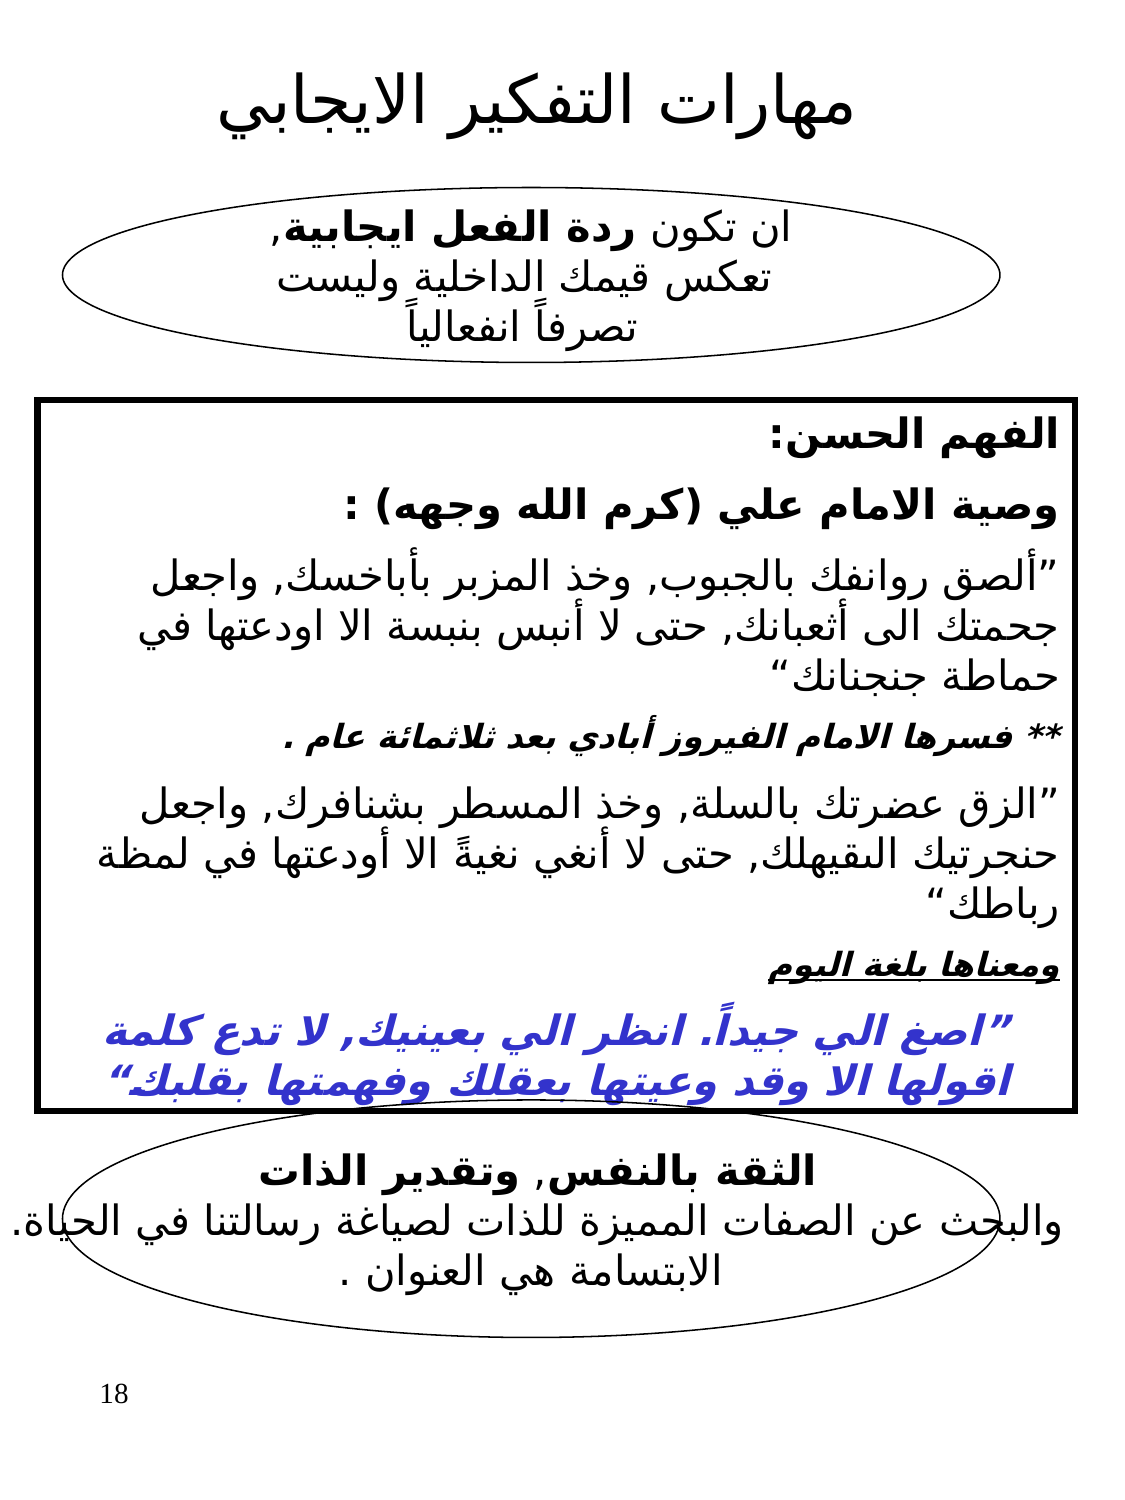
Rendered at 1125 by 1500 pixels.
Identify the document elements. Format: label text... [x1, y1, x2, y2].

text_box الثقة بالنفس, وتقدير الذات والبحث عن الصفات المميزة للذات لصياغة رسالتنا في الحياة. الابتسامة هي العنوان . [62, 1099, 1000, 1338]
text_box الفهم الحسن: وصية الامام علي (كرم الله وجهه) : ”ألصق روانفك بالجبوب, وخذ المزبر بأباخسك, واجعل جحمتك الى أثعبانك, حتى لا أنبس بنبسة الا اودعتها في حماطة جنجنانك“ ** فسرها الامام الفيروز أبادي بعد ثلاثمائة عام . ”الزق عضرتك بالسلة, وخذ المسطر بشنافرك, واجعل حنجرتيك الىقيهلك, حتى لا أنغي نغيةً الا أودعتها في لمظة رباطك“ ومعناها بلغة اليوم ”اصغ الي جيداً. انظر الي بعينيك, لا تدع كلمة اقولها الا وقد وعيتها بعقلك وفهمتها بقلبك“ [37, 399, 1075, 1112]
text_box ان تكون ردة الفعل ايجابية, تعكس قيمك الداخلية وليست تصرفاً انفعالياً [62, 187, 1000, 363]
text_box مهارات التفكير الايجابي [112, 49, 963, 145]
slide_number 18 [84, 1366, 319, 1467]
